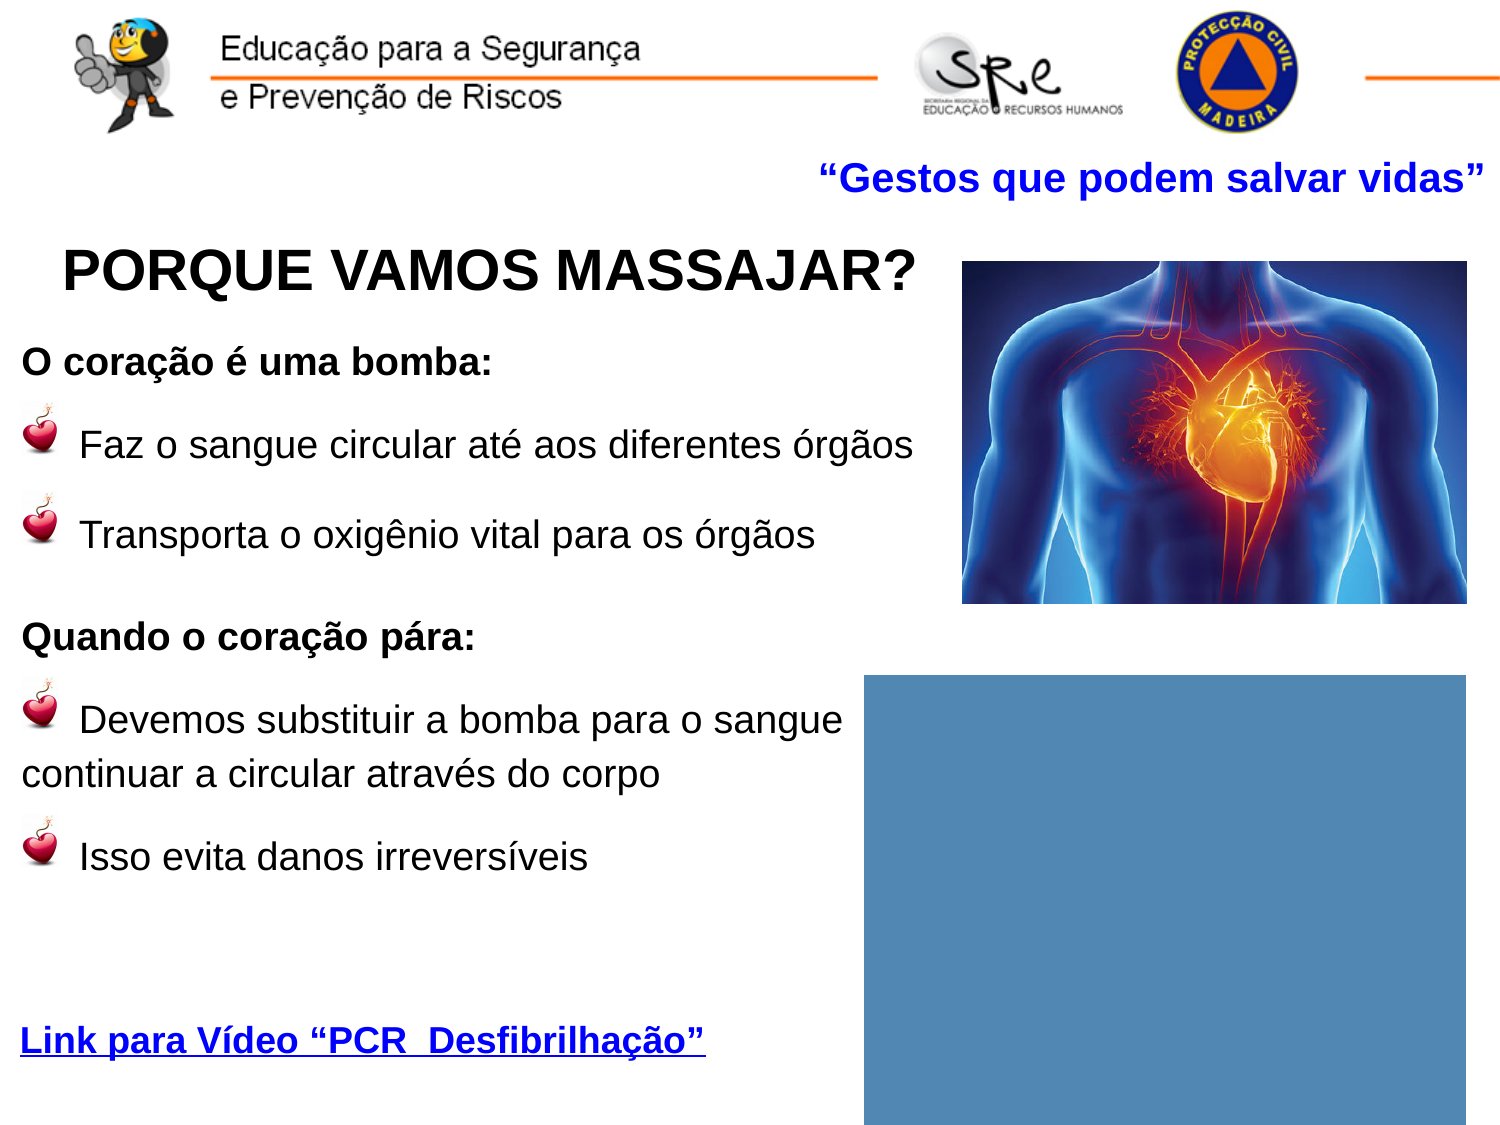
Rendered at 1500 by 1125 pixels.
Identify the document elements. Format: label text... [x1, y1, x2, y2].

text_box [863, 674, 1467, 1125]
text_box “Gestos que podem salvar vidas” [803, 143, 1500, 208]
picture [21, 814, 59, 867]
text_box PORQUE VAMOS MASSAJAR? [47, 224, 933, 310]
text_box Link para Vídeo “PCR Desfibrilhação” [4, 1008, 721, 1069]
picture [21, 676, 59, 730]
text_box O coração é uma bomba: Faz o sangue circular até aos diferentes órgãos Transporta o oxigênio vital para os órgãos Quando o coração pára: Devemos substituir a bomba para o sangue continuar a circular através do corpo Isso evita danos irreversíveis [6, 328, 930, 893]
picture [21, 401, 59, 455]
picture [0, 0, 1500, 1125]
picture [21, 491, 59, 545]
